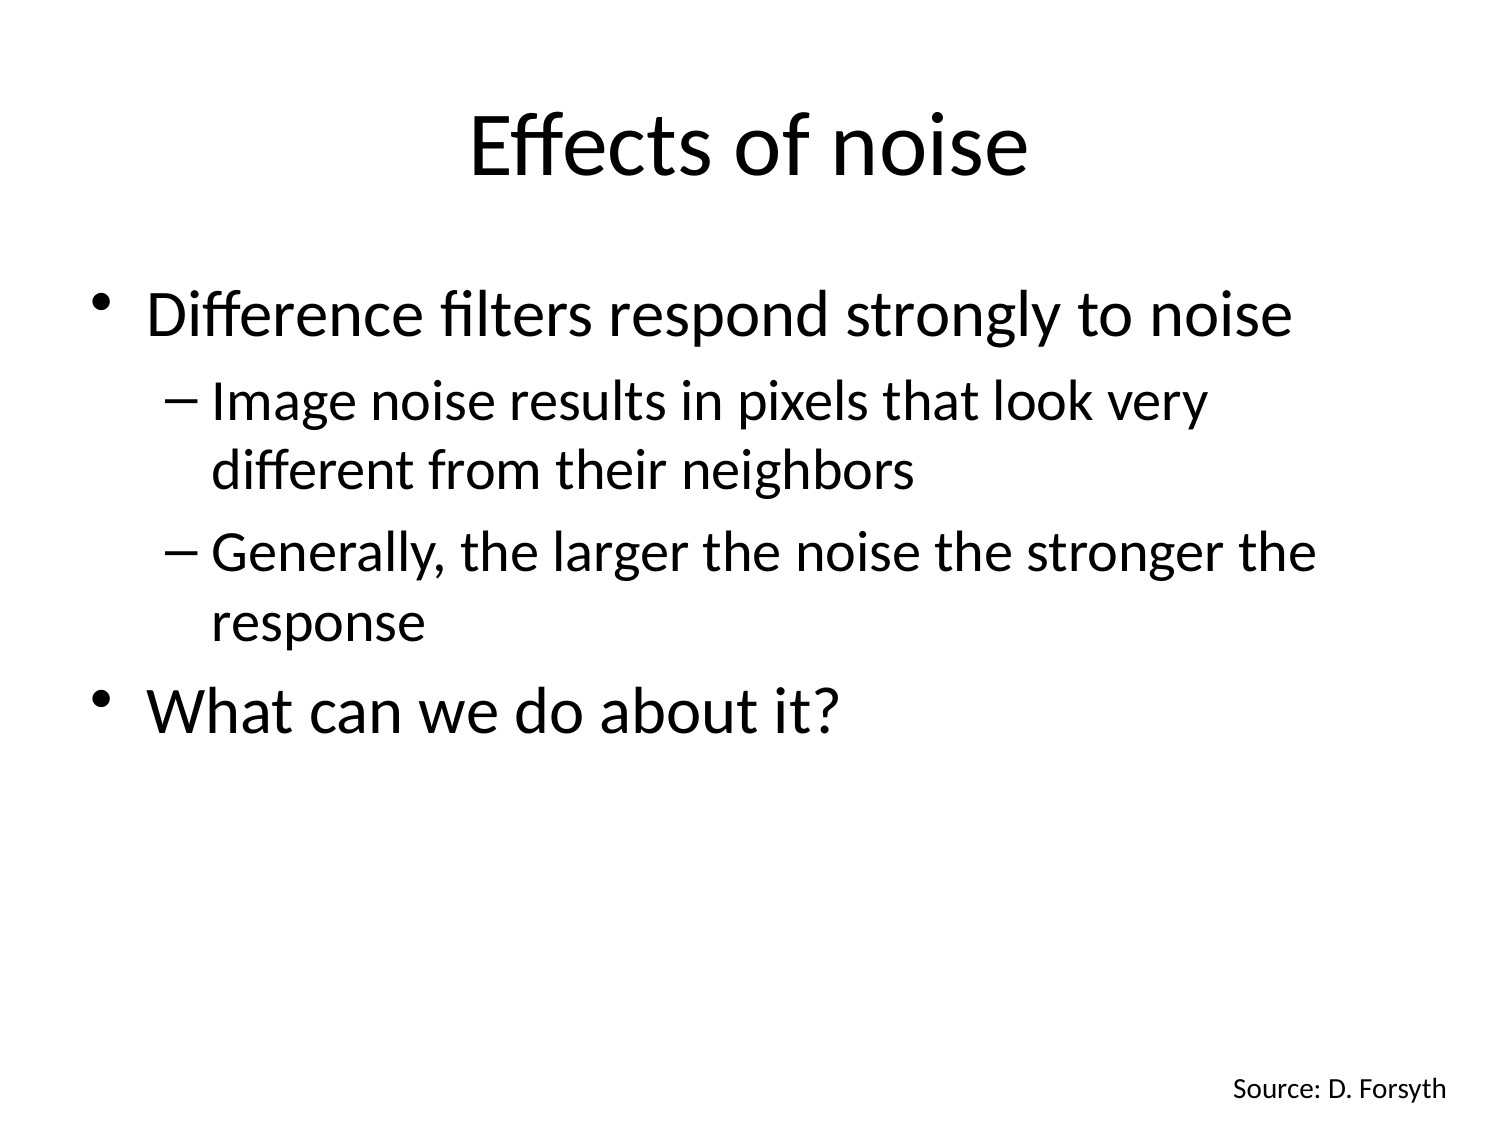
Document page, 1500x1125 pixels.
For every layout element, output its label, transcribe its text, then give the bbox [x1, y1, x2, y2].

title Effects of noise [75, 45, 1425, 233]
text_box Source: D. Forsyth [1218, 1062, 1462, 1113]
list Difference filters respond strongly to noise Image noise results in pixels that look very different from their neighbors Generally, the larger the noise the stronger the response What can we do about it? [75, 262, 1425, 1005]
